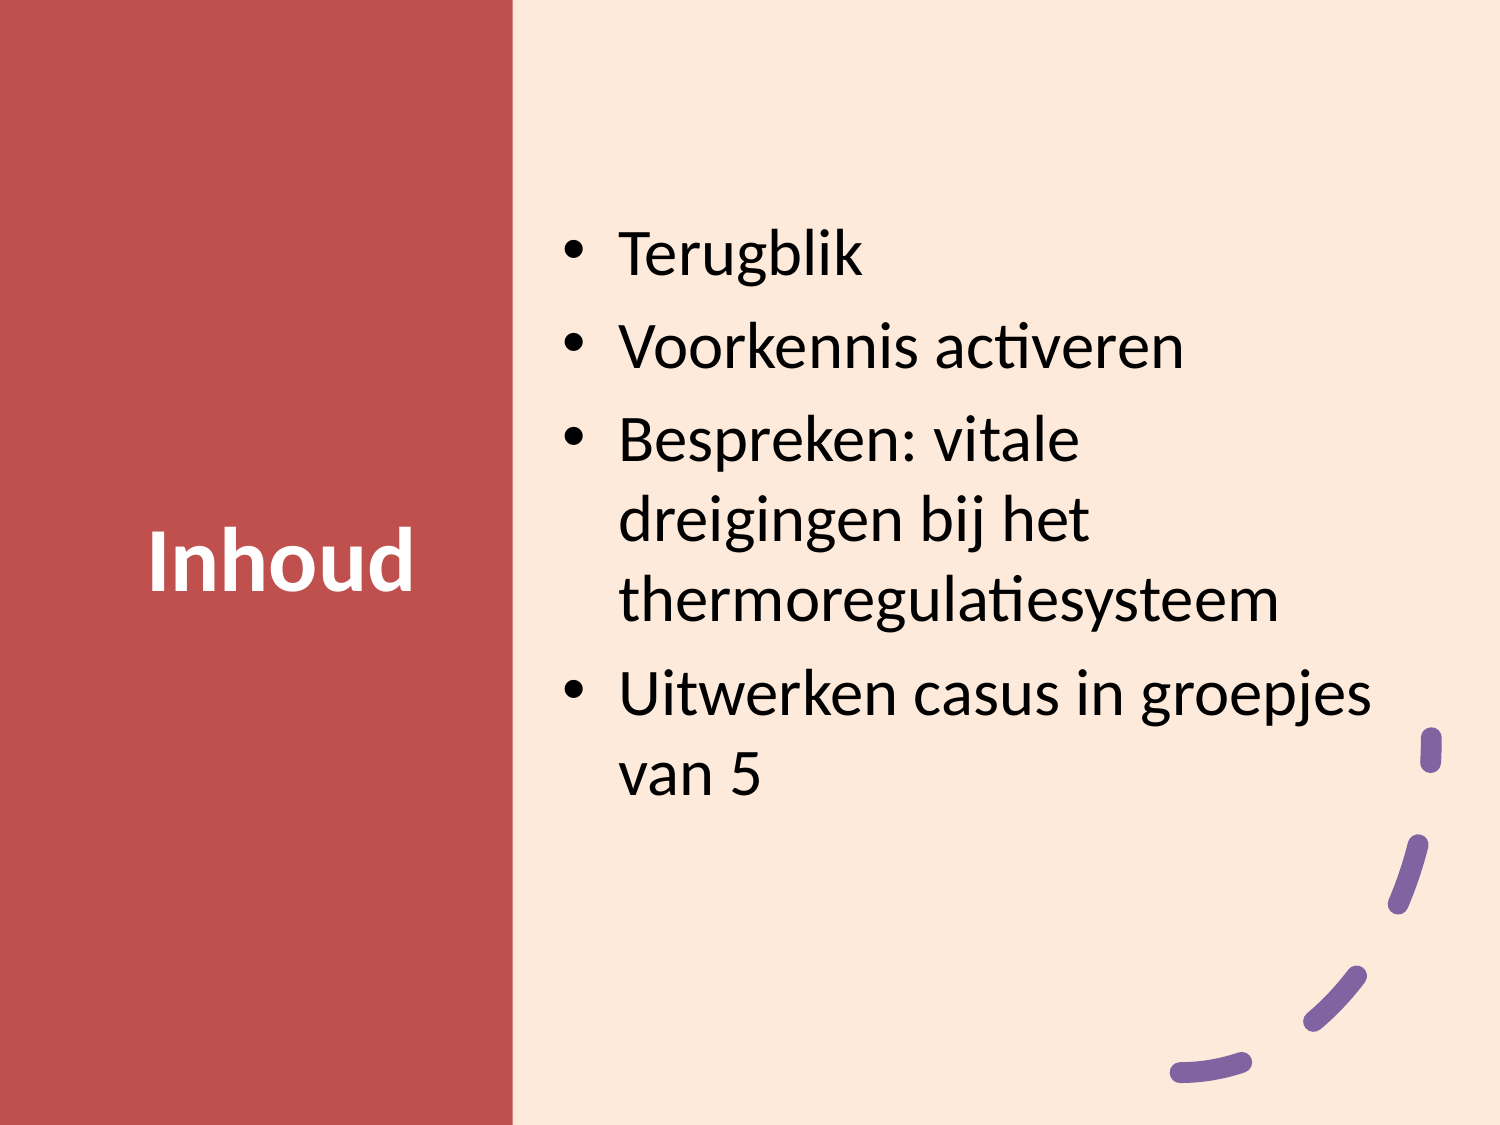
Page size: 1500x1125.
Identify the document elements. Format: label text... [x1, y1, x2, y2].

text_box [1179, 1014, 1323, 1074]
text_box [515, 0, 1500, 1125]
list Terugblik Voorkennis activeren Bespreken: vitale dreigingen bij het thermoregulatiesysteem Uitwerken casus in groepjes van 5 [547, 97, 1397, 1014]
text_box [0, 0, 515, 1125]
title Inhoud [84, 97, 479, 1014]
text_box [1397, 736, 1433, 907]
